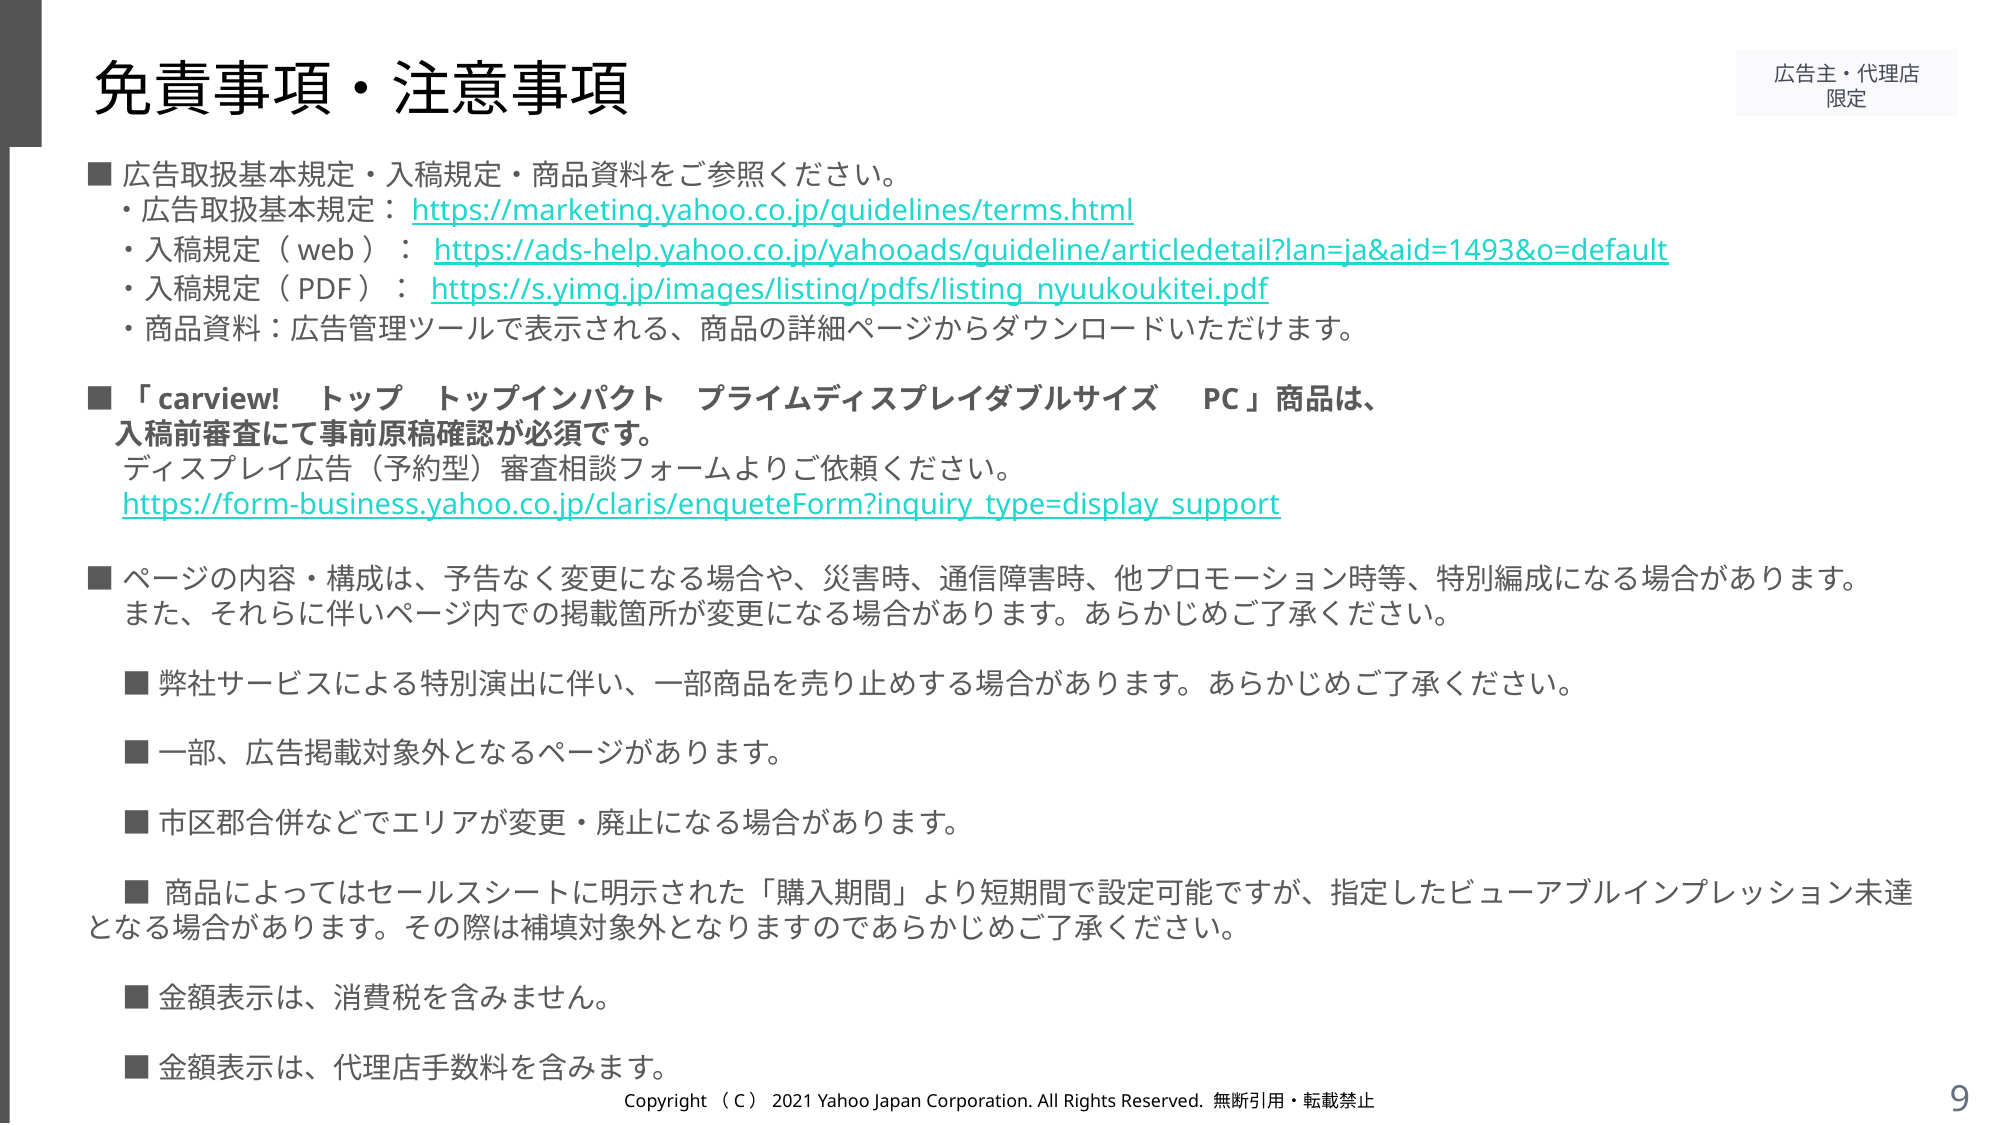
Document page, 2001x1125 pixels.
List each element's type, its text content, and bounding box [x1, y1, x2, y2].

title 免責事項・注意事項 [78, 42, 1693, 130]
text_box ■広告取扱基本規定・入稿規定・商品資料をご参照ください。 ・広告取扱基本規定：https://marketing.yahoo.co.jp/guidelines/terms.html ・入稿規定（web）： https://ads-help.yahoo.co.jp/yahooads/guideline/articledetail?lan=ja&aid=1493&o=default ・入稿規定（PDF）： https://s.yimg.jp/images/listing/pdfs/listing_nyuukoukitei.pdf ・商品資料：広告管理ツールで表示される、商品の詳細ページからダウンロードいただけます。 ■「carview! トップ トップインパクト プライムディスプレイダブルサイズ PC」商品は、 入稿前審査にて事前原稿確認が必須です。 ディスプレイ広告（予約型）審査相談フォームよりご依頼ください。 https://form-business.yahoo.co.jp/claris/enqueteForm?inquiry_type=display_support ■ページの内容・構成は、予告なく変更になる場合や、災害時、通信障害時、他プロモーション時等、特別編成になる場合があります。 また、それらに伴いページ内での掲載箇所が変更になる場合があります。あらかじめご了承ください。 ■弊社サービスによる特別演出に伴い、一部商品を売り止めする場合があります。あらかじめご了承ください。 ■一部、広告掲載対象外となるページがあります。 ■市区郡合併などでエリアが変更・廃止になる場合があります。 ■ 商品によってはセールスシートに明示された「購入期間」より短期間で設定可能ですが、指定したビューアブルインプレッション未達となる場合があります。その際は補填対象外となりますのであらかじめご了承ください。 ■金額表示は、消費税を含みません。 ■金額表示は、代理店手数料を含みます。 [71, 148, 1929, 1125]
